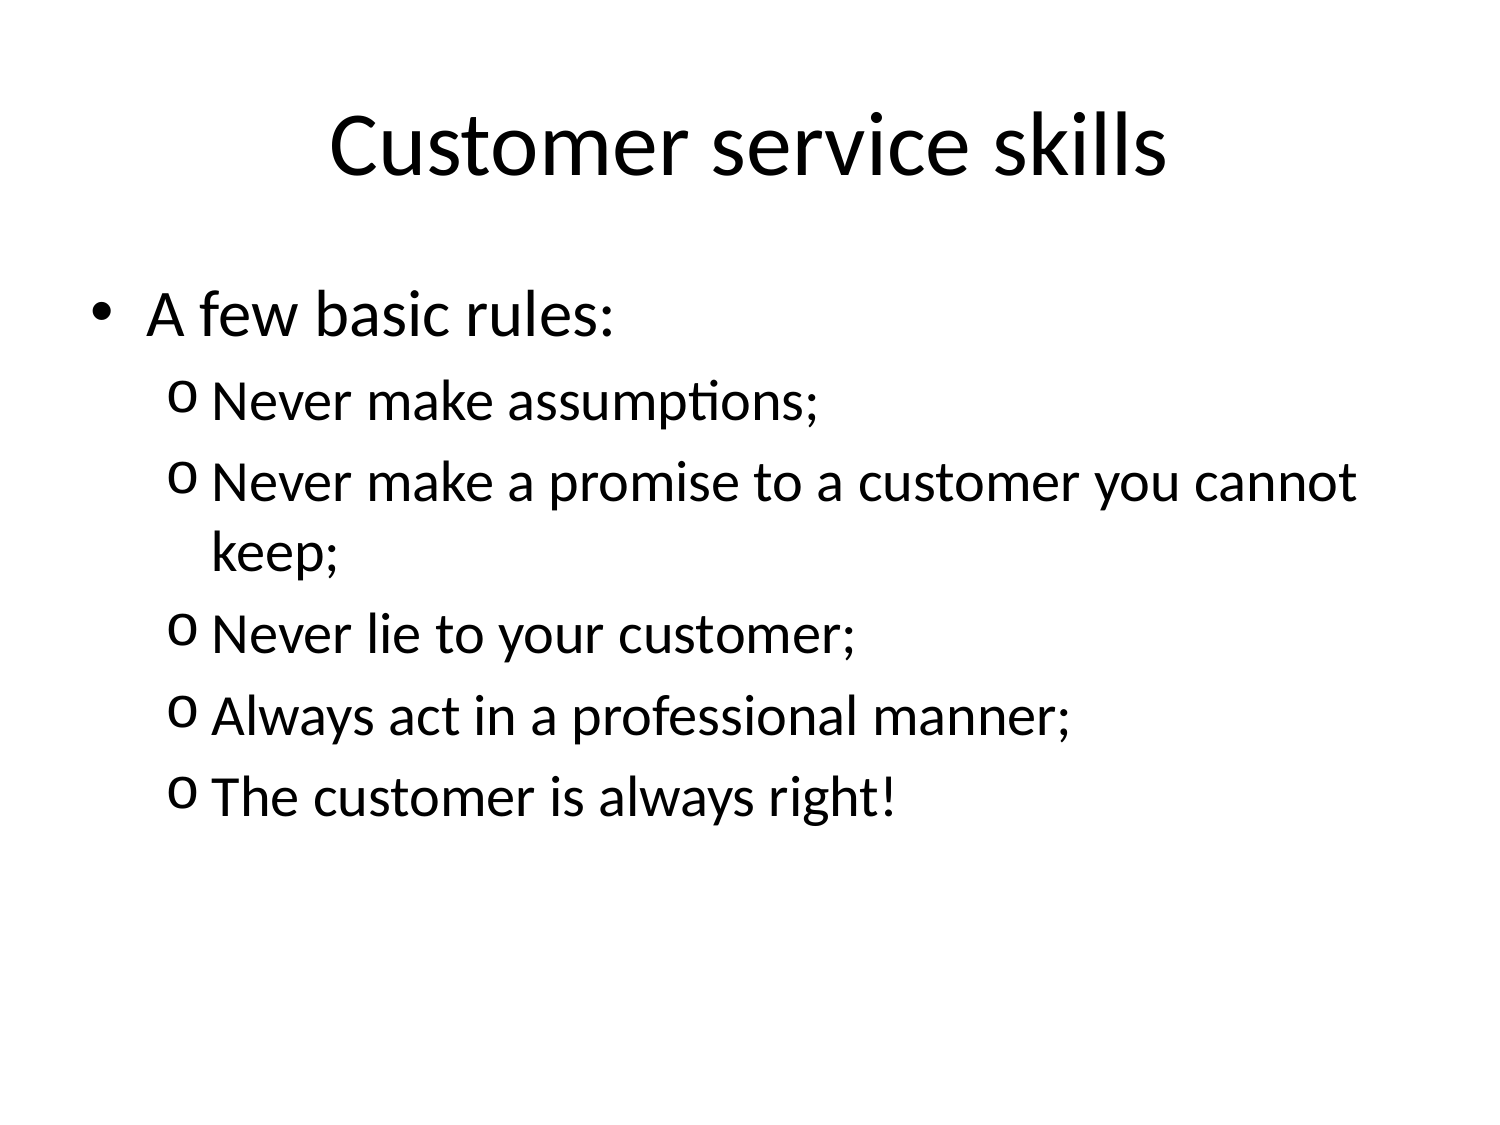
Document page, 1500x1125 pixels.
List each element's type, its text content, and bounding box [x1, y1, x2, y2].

list A few basic rules: Never make assumptions; Never make a promise to a customer you cannot keep; Never lie to your customer; Always act in a professional manner; The customer is always right! [75, 262, 1425, 1005]
title Customer service skills [75, 45, 1425, 233]
